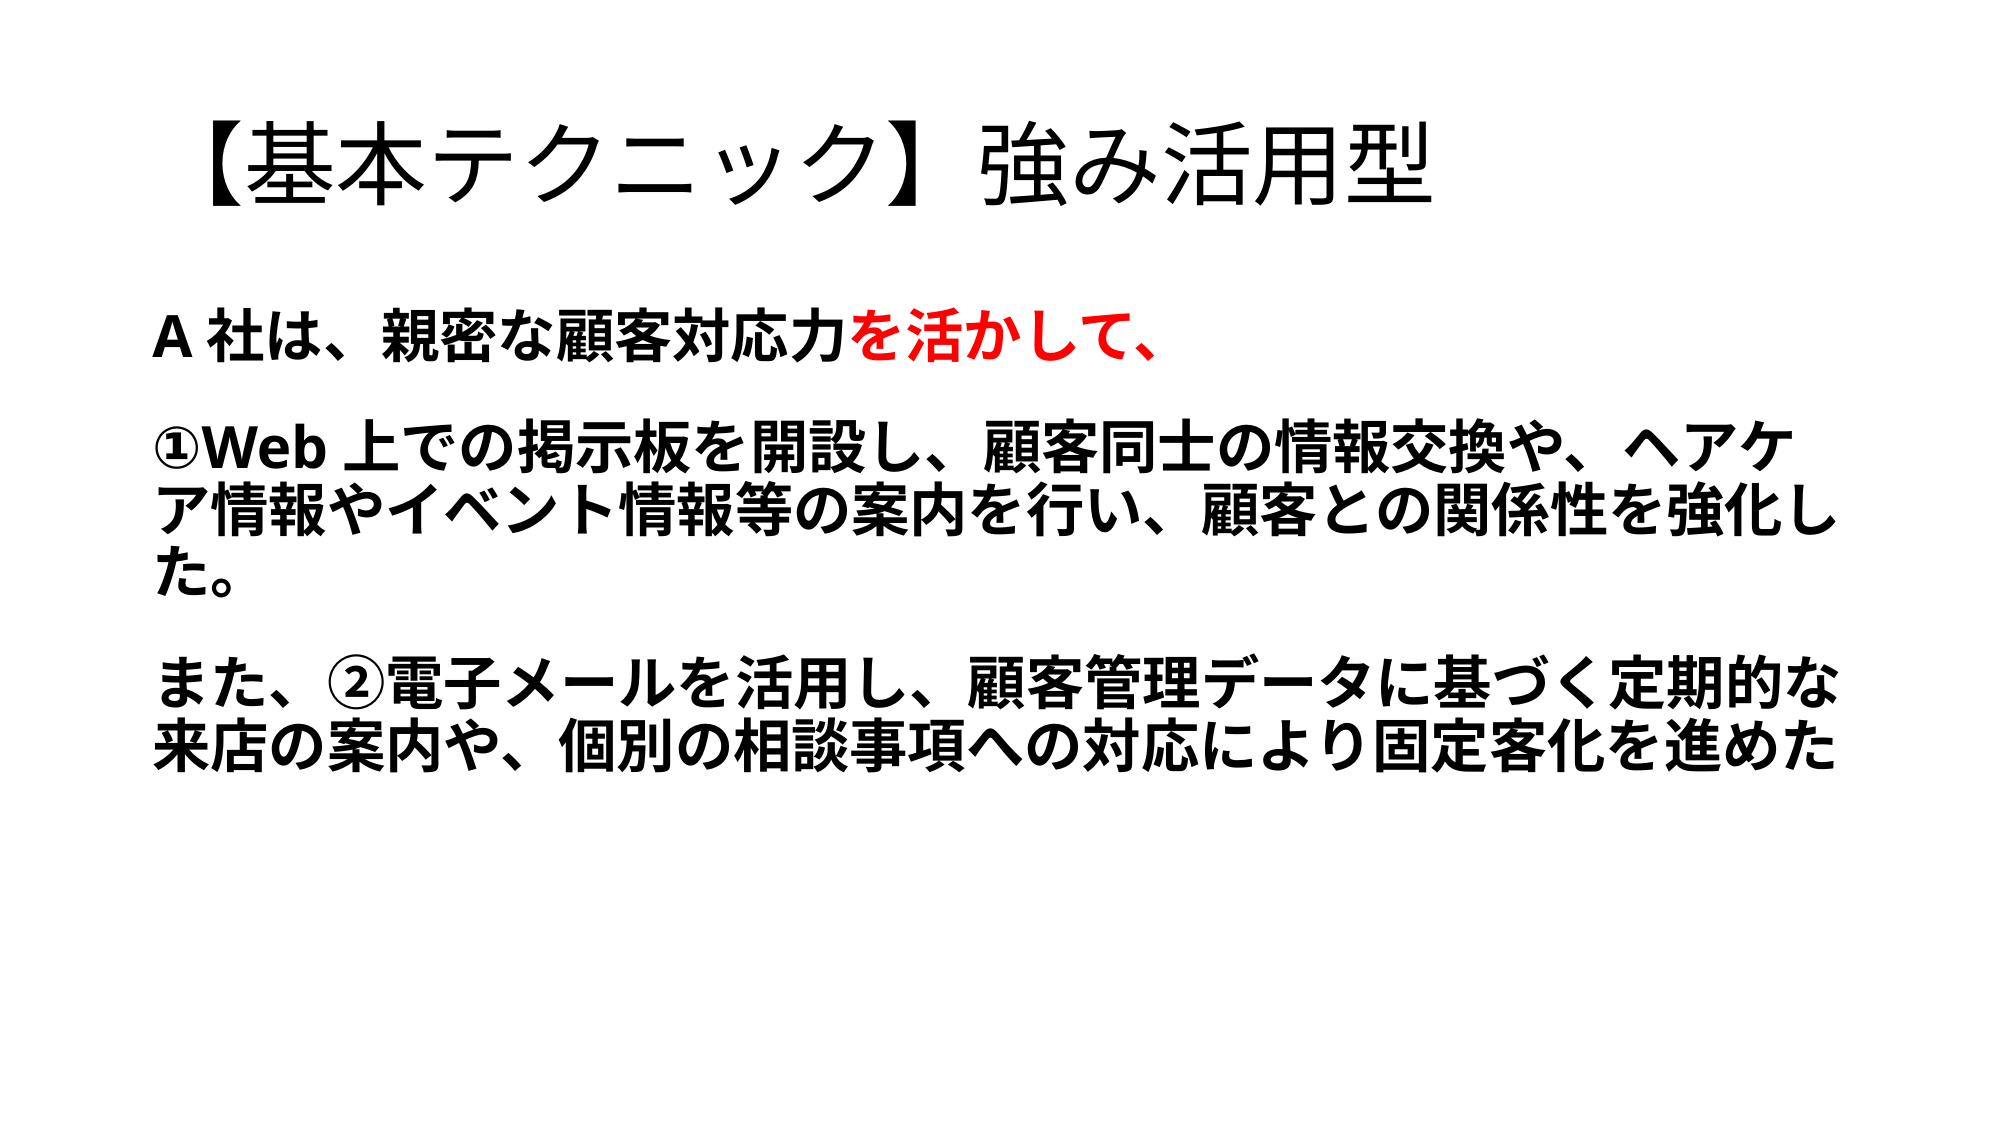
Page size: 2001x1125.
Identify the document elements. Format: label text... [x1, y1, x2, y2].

list A社は、親密な顧客対応力を活かして、 ①Web上での掲示板を開設し、顧客同士の情報交換や、ヘアケア情報やイベント情報等の案内を行い、顧客との関係性を強化した。 また、②電子メールを活用し、顧客管理データに基づく定期的な来店の案内や、個別の相談事項への対応により固定客化を進めた [137, 299, 1863, 1014]
title 【基本テクニック】強み活用型 [137, 59, 1863, 278]
